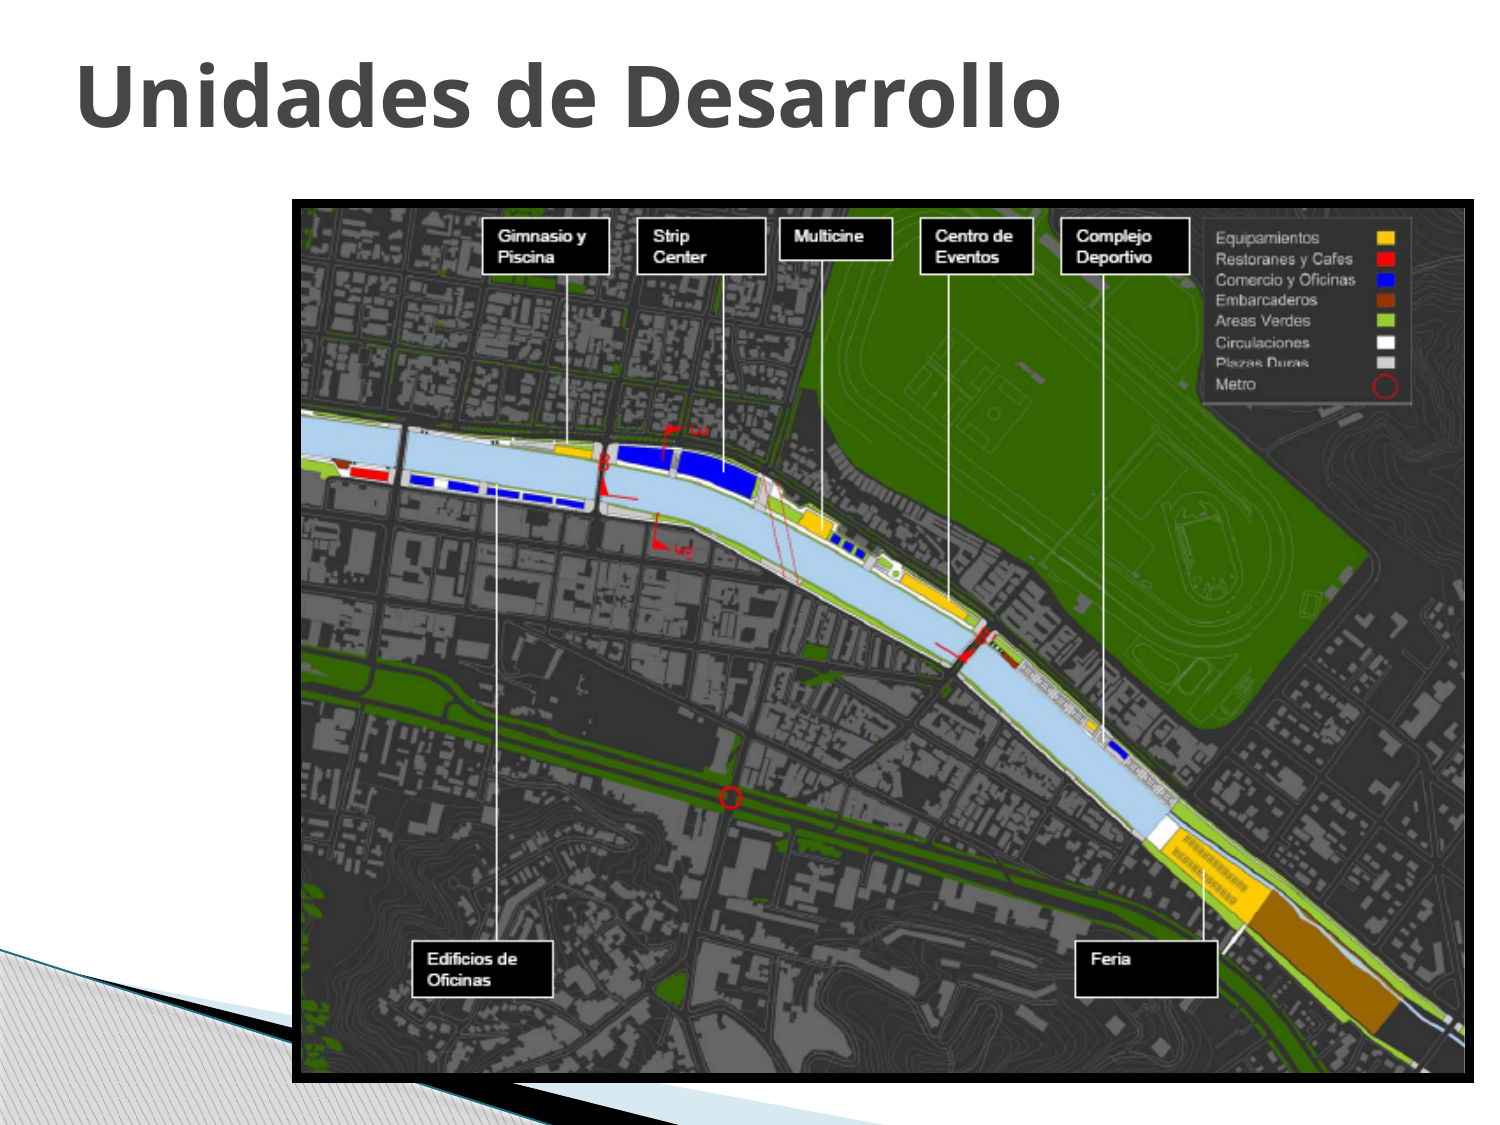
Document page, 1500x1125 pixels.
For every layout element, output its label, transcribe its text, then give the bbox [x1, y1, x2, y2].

text_box Unidades de Desarrollo [58, 0, 1409, 188]
picture [300, 207, 1465, 1074]
